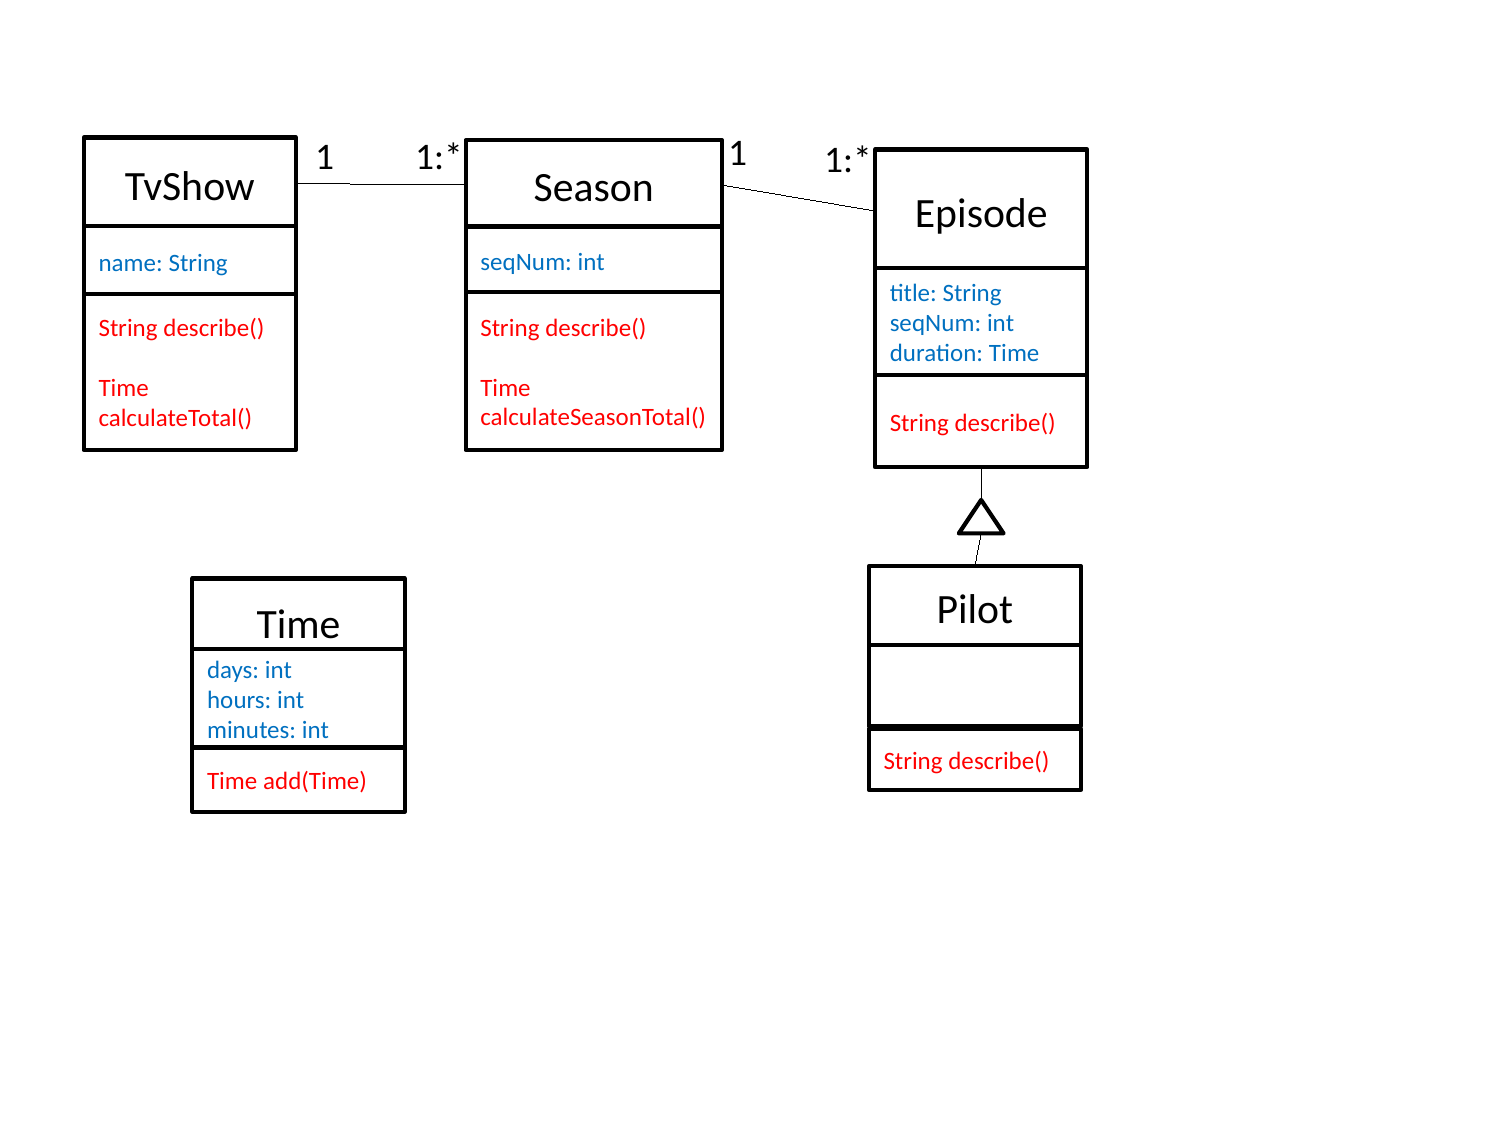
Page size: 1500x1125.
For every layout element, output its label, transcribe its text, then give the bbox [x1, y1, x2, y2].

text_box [868, 566, 1082, 790]
text_box [956, 498, 1006, 536]
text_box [192, 578, 405, 813]
text_box 1:* [400, 124, 478, 183]
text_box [465, 139, 723, 451]
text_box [974, 533, 982, 567]
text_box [83, 137, 297, 451]
text_box 1 [300, 124, 349, 183]
text_box 1:* [809, 127, 887, 184]
text_box 1 [713, 120, 763, 181]
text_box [721, 184, 876, 212]
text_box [874, 149, 1088, 468]
